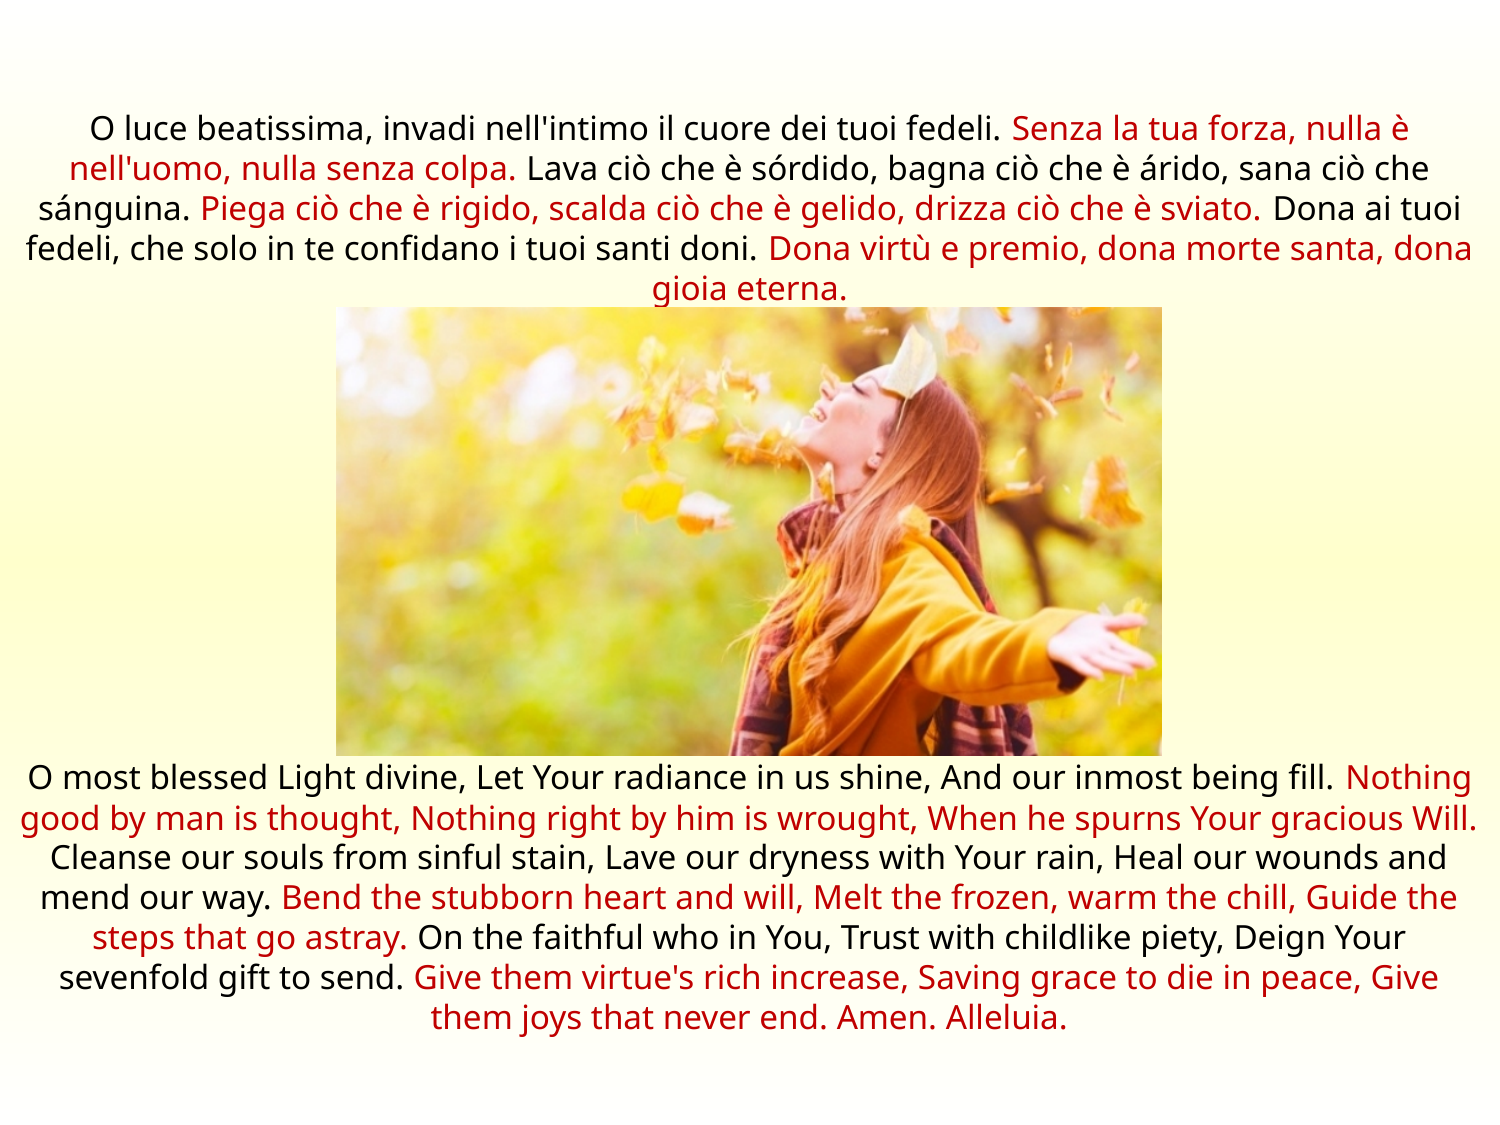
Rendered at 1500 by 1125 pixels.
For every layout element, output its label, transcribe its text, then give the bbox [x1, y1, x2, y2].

text_box O luce beatissima, invadi nell'intimo il cuore dei tuoi fedeli. Senza la tua forza, nulla è nell'uomo, nulla senza colpa. Lava ciò che è sórdido, bagna ciò che è árido, sana ciò che sánguina. Piega ciò che è rigido, scalda ciò che è gelido, drizza ciò che è sviato. Dona ai tuoi fedeli, che solo in te confidano i tuoi santi doni. Dona virtù e premio, dona morte santa, dona gioia eterna. O most blessed Light divine, Let Your radiance in us shine, And our inmost being fill. Nothing good by man is thought, Nothing right by him is wrought, When he spurns Your gracious Will. Cleanse our souls from sinful stain, Lave our dryness with Your rain, Heal our wounds and mend our way. Bend the stubborn heart and will, Melt the frozen, warm the chill, Guide the steps that go astray. On the faithful who in You, Trust with childlike piety, Deign Your sevenfold gift to send. Give them virtue's rich increase, Saving grace to die in peace, Give them joys that never end. Amen. Alleluia. [0, 0, 1500, 1044]
picture [336, 307, 1162, 756]
